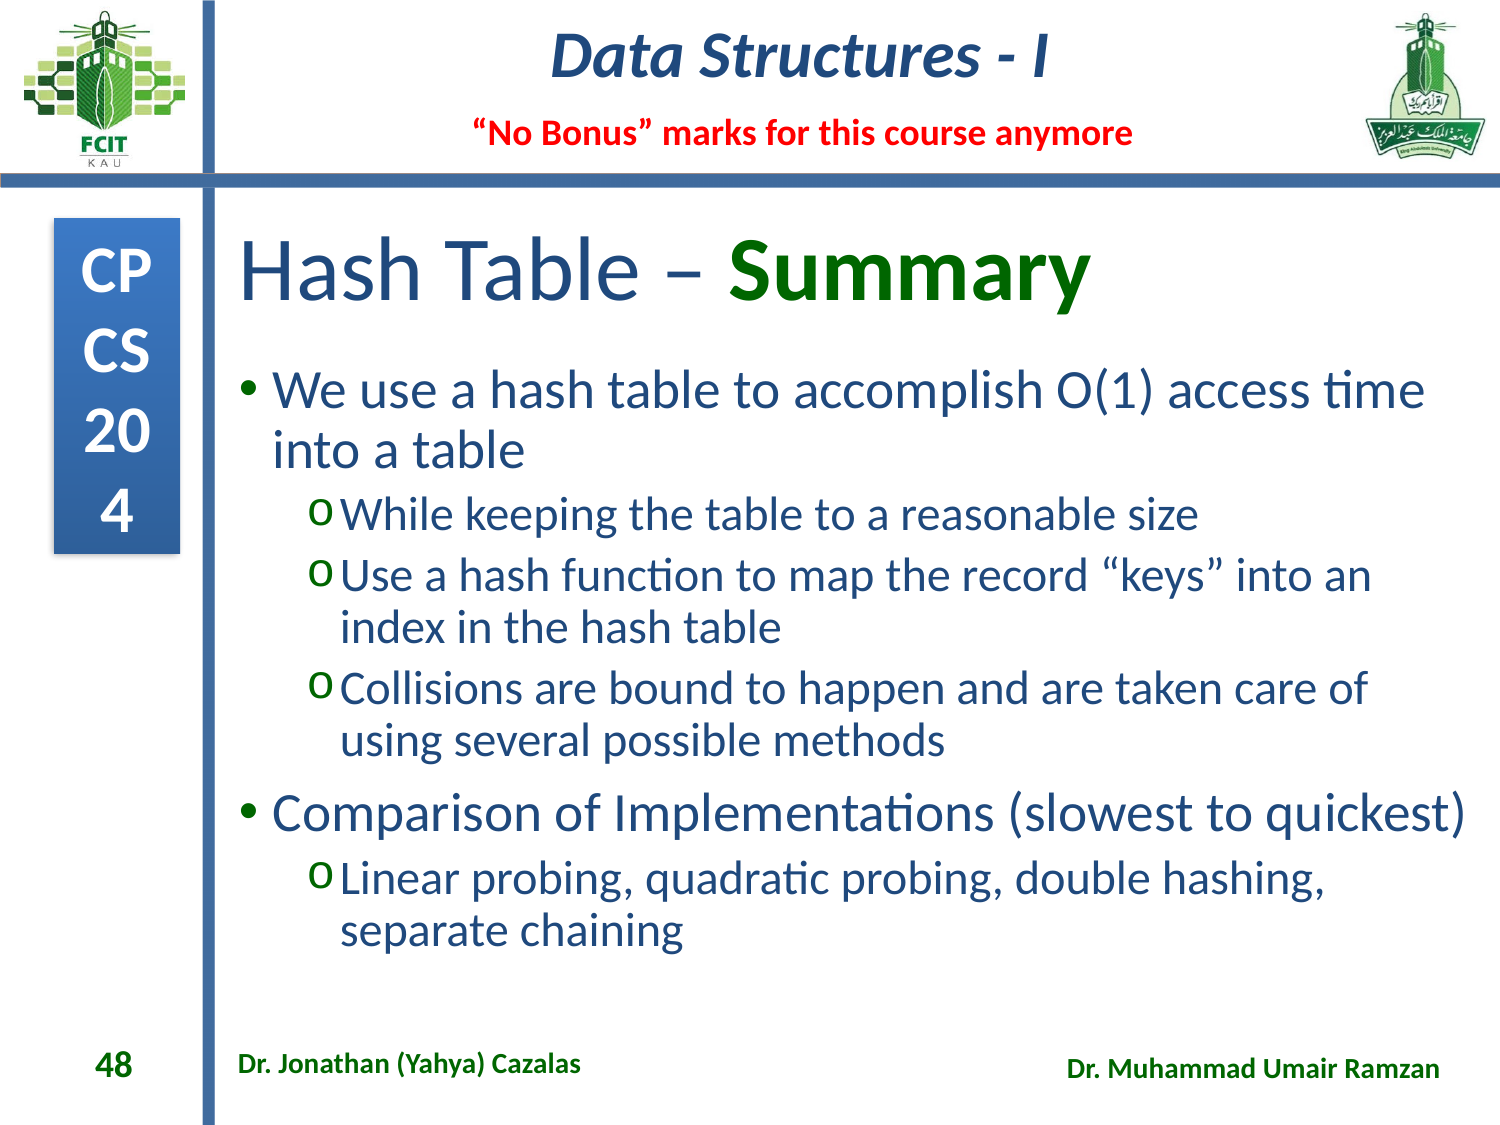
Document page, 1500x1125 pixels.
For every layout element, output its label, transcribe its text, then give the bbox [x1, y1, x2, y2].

slide_number 48 [35, 1032, 193, 1092]
title Hash Table – Summary [223, 204, 1484, 337]
picture [1361, 11, 1487, 162]
picture [24, 6, 185, 167]
list We use a hash table to accomplish O(1) access time into a table While keeping the table to a reasonable size Use a hash function to map the record “keys” into an index in the hash table Collisions are bound to happen and are taken care of using several possible methods Comparison of Implementations (slowest to quickest) Linear probing, quadratic probing, double hashing, separate chaining [223, 353, 1484, 1014]
